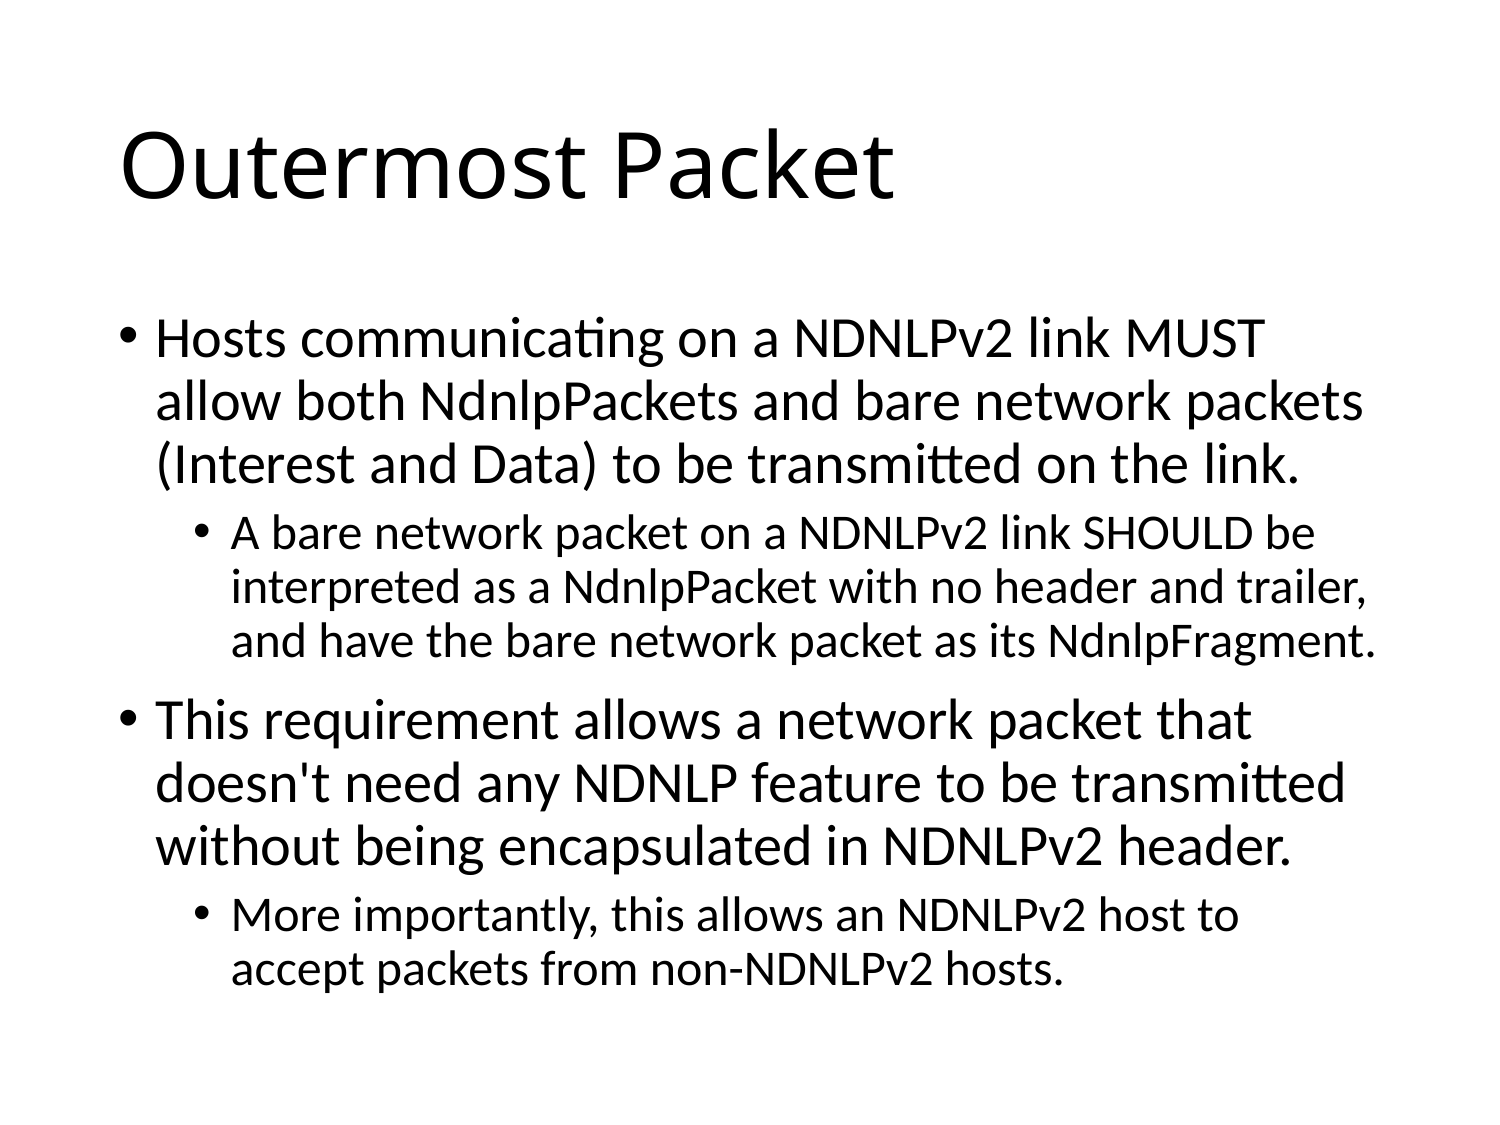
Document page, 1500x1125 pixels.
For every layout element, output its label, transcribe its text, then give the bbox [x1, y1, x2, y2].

list Hosts communicating on a NDNLPv2 link MUST allow both NdnlpPackets and bare network packets (Interest and Data) to be transmitted on the link. A bare network packet on a NDNLPv2 link SHOULD be interpreted as a NdnlpPacket with no header and trailer, and have the bare network packet as its NdnlpFragment. This requirement allows a network packet that doesn't need any NDNLP feature to be transmitted without being encapsulated in NDNLPv2 header. More importantly, this allows an NDNLPv2 host to accept packets from non-NDNLPv2 hosts. [103, 299, 1397, 1014]
title Outermost Packet [103, 59, 1397, 278]
